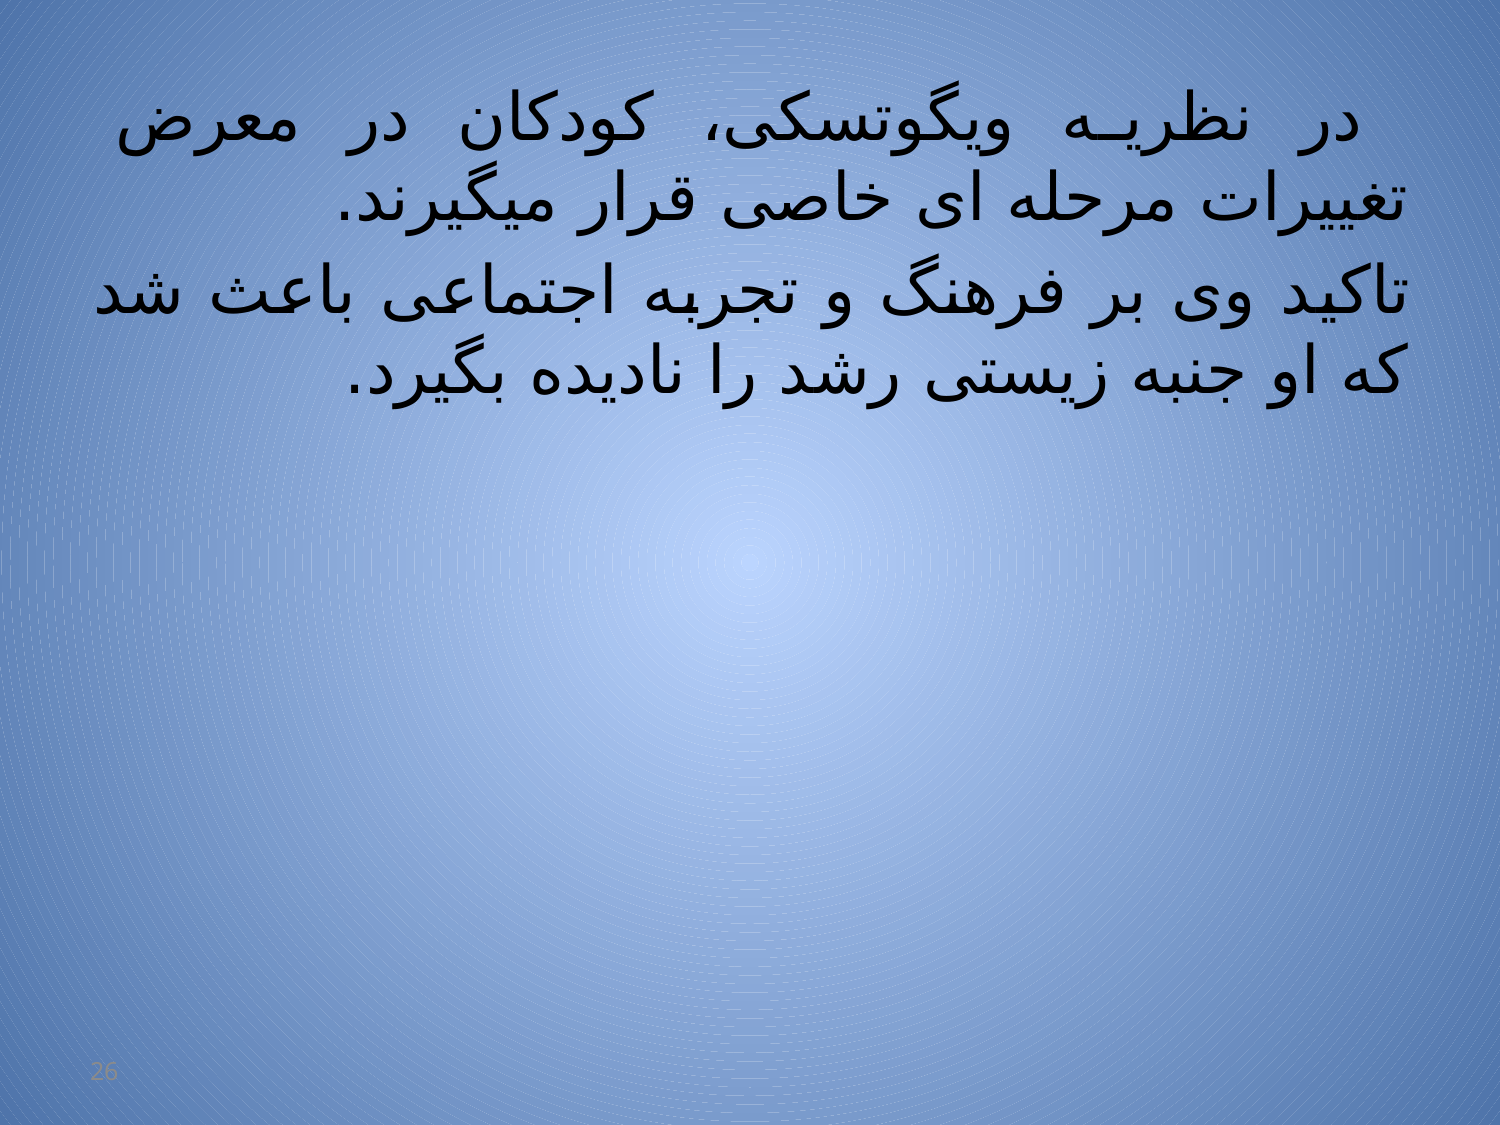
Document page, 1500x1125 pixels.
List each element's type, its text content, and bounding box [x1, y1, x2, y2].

slide_number 26 [75, 1042, 425, 1103]
list در نظریه ویگوتسکی، کودکان در معرض تغییرات مرحله ای خاصی قرار میگیرند. تاکید وی بر فرهنگ و تجربه اجتماعی باعث شد که او جنبه زیستی رشد را نادیده بگیرد. [75, 66, 1425, 1071]
